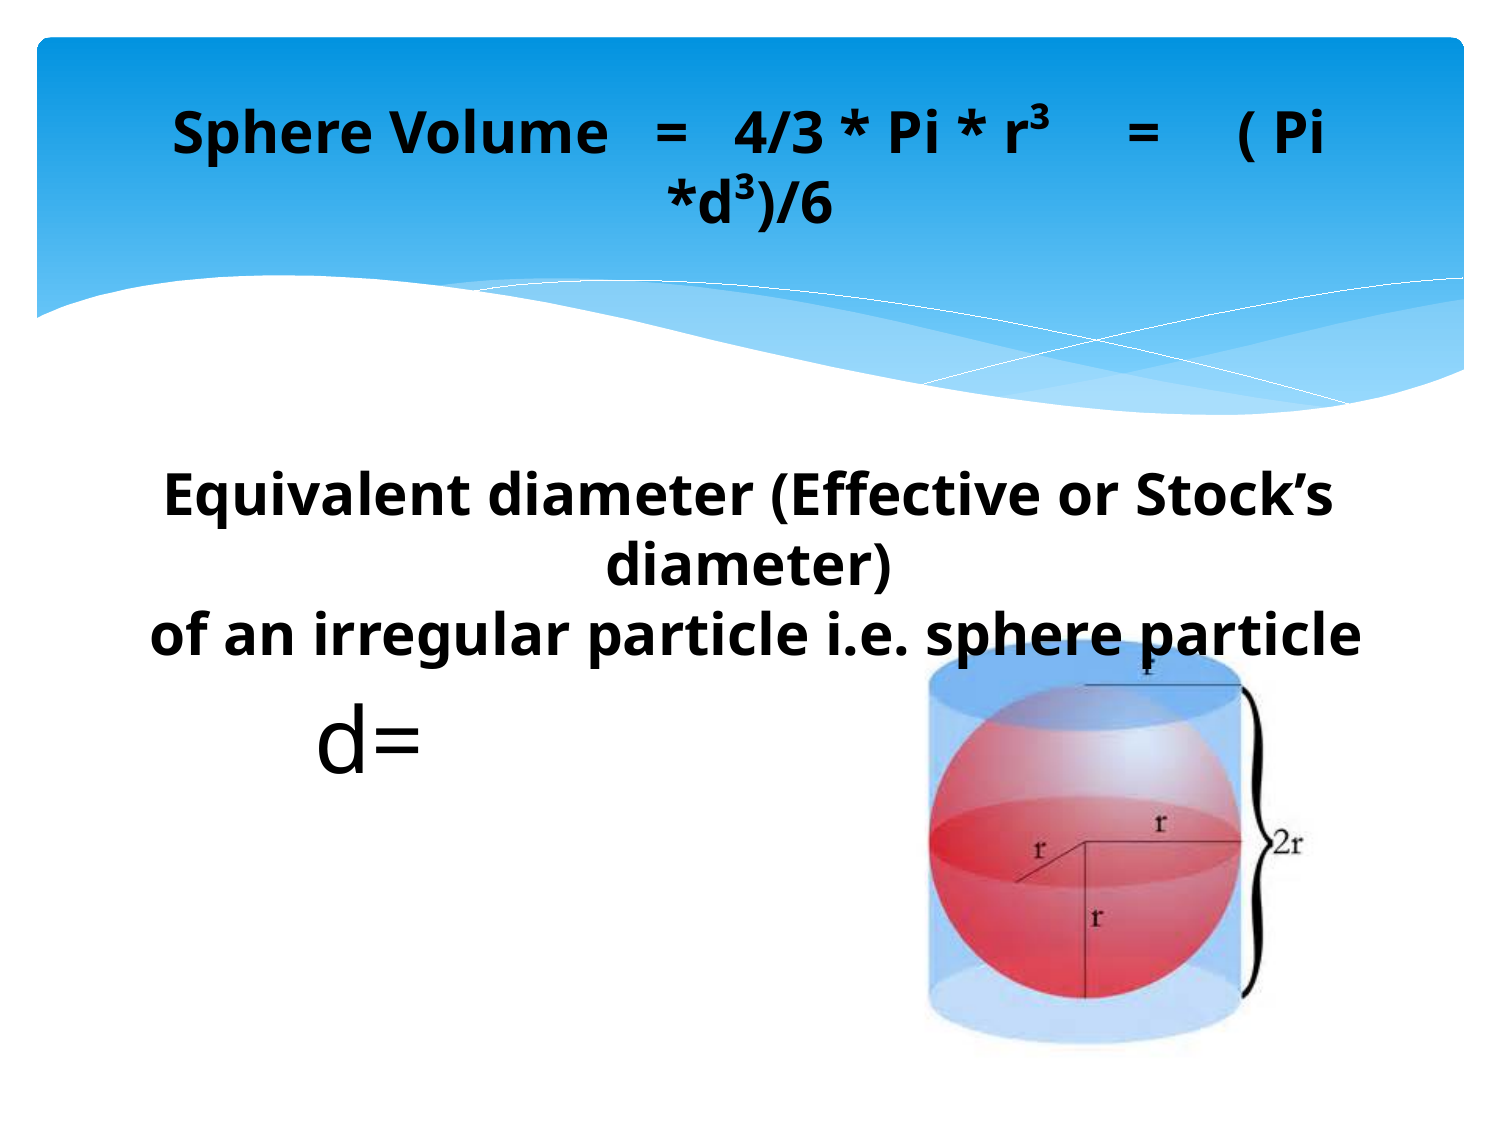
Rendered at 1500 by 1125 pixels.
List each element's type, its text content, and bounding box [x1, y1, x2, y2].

text_box Equivalent diameter (Effective or Stock’s diameter) of an irregular particle i.e. sphere particle [87, 450, 1410, 675]
title Sphere Volume = 4/3 * Pi * r³ = ( Pi *d³)/6 [75, 62, 1425, 268]
picture [874, 606, 1318, 1076]
